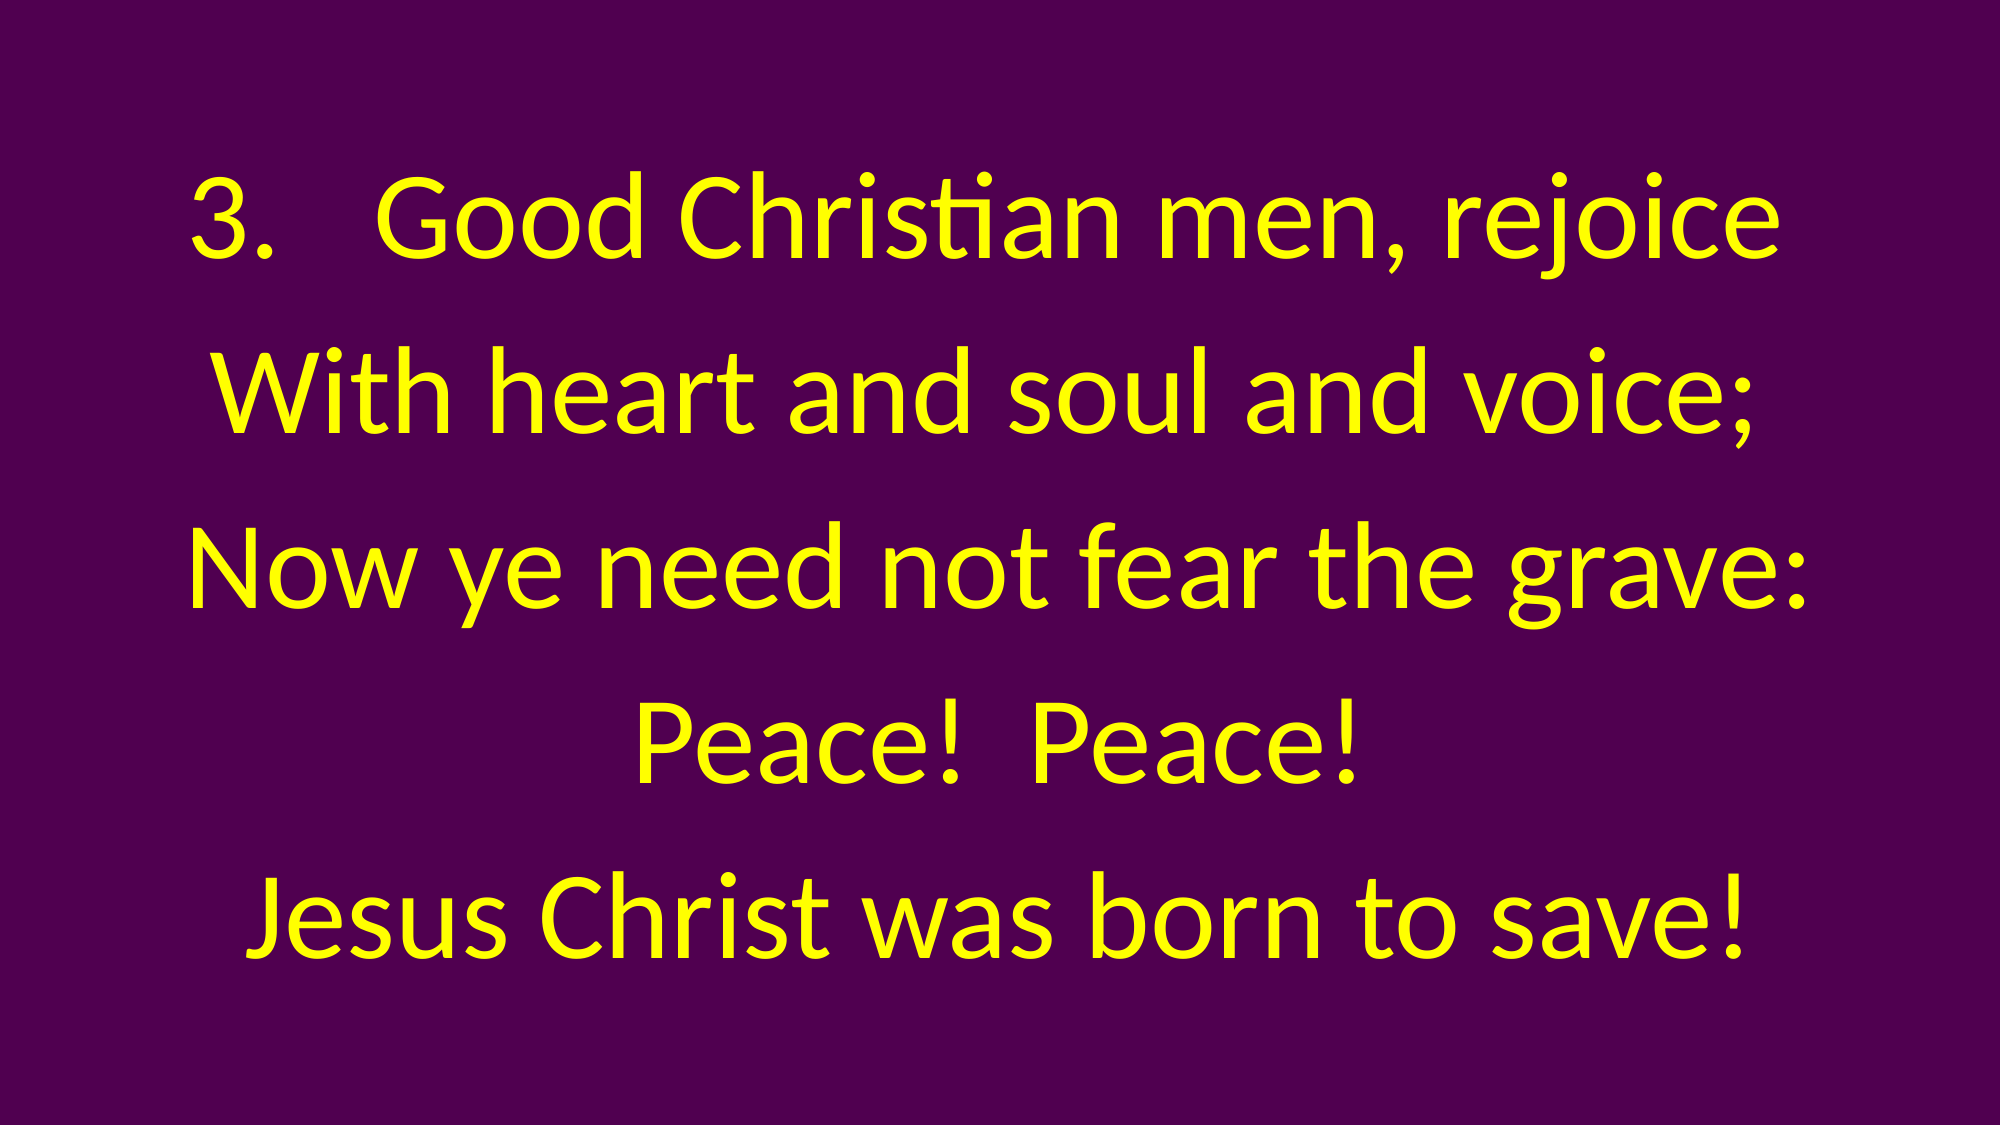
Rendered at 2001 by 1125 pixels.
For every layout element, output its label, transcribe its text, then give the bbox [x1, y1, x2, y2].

text_box Good Christian men, rejoice With heart and soul and voice; Now ye need not fear the grave: Peace! Peace! Jesus Christ was born to save! [0, 125, 2000, 991]
